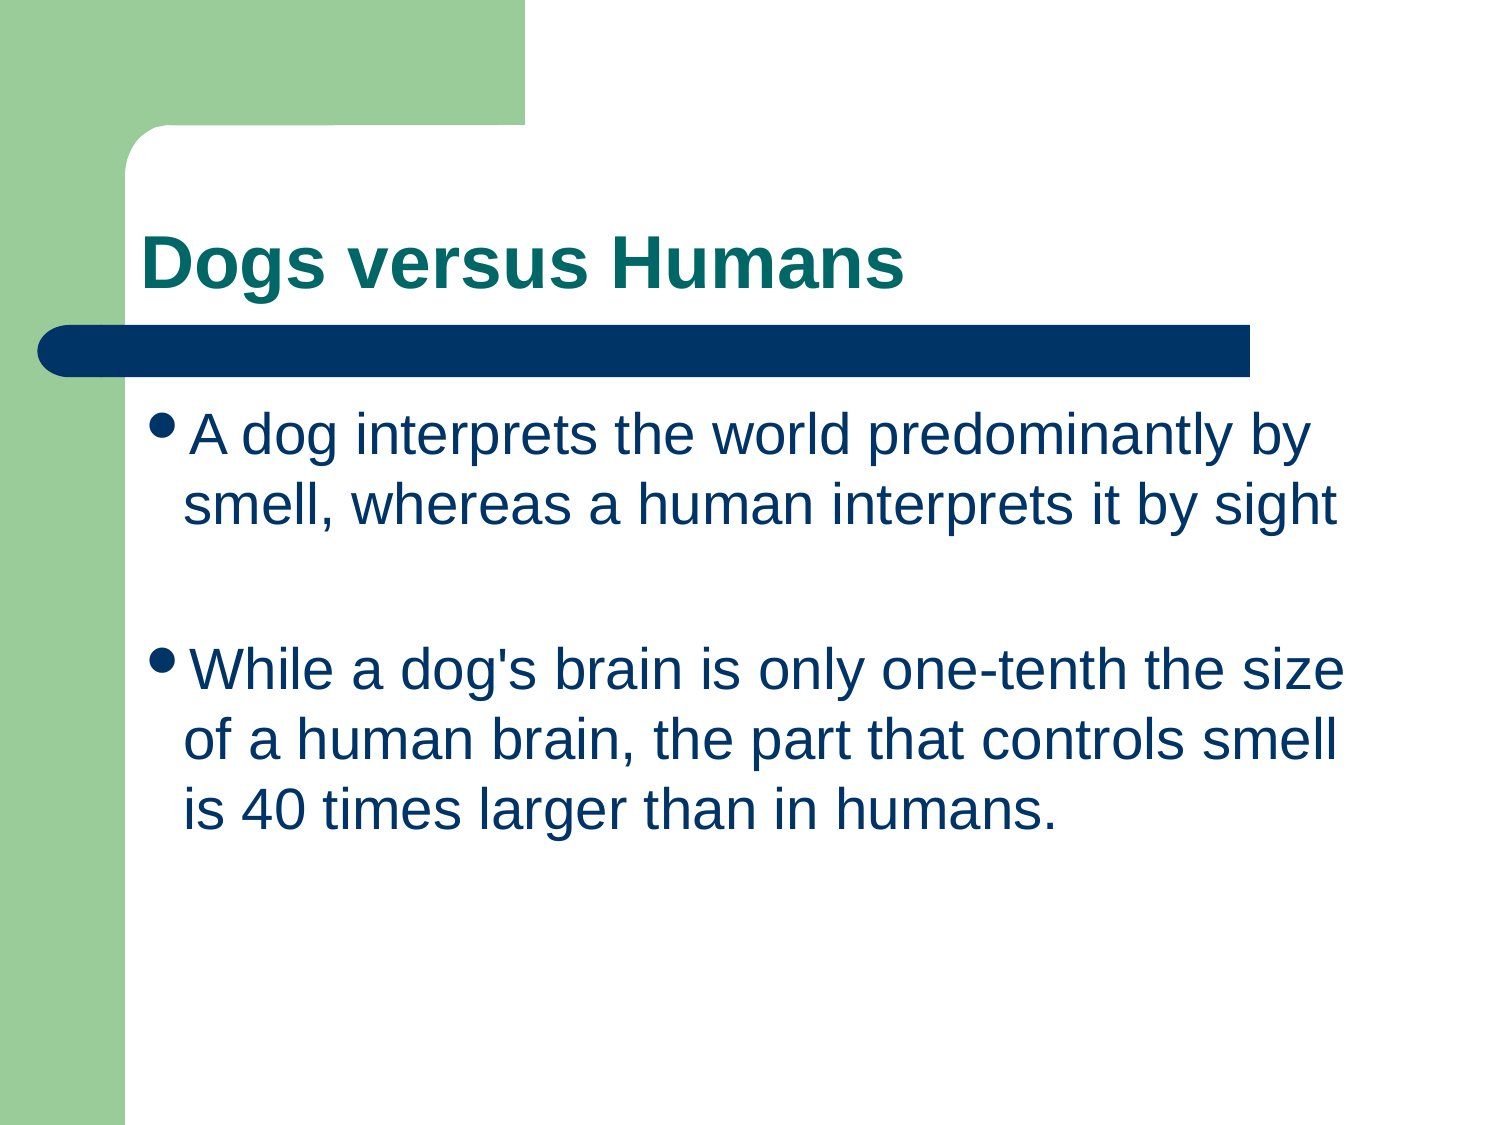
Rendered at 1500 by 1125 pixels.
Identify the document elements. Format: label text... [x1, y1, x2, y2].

title Dogs versus Humans [124, 124, 1426, 313]
list A dog interprets the world predominantly by smell, whereas a human interprets it by sight While a dog's brain is only one-tenth the size of a human brain, the part that controls smell is 40 times larger than in humans. [137, 387, 1400, 999]
